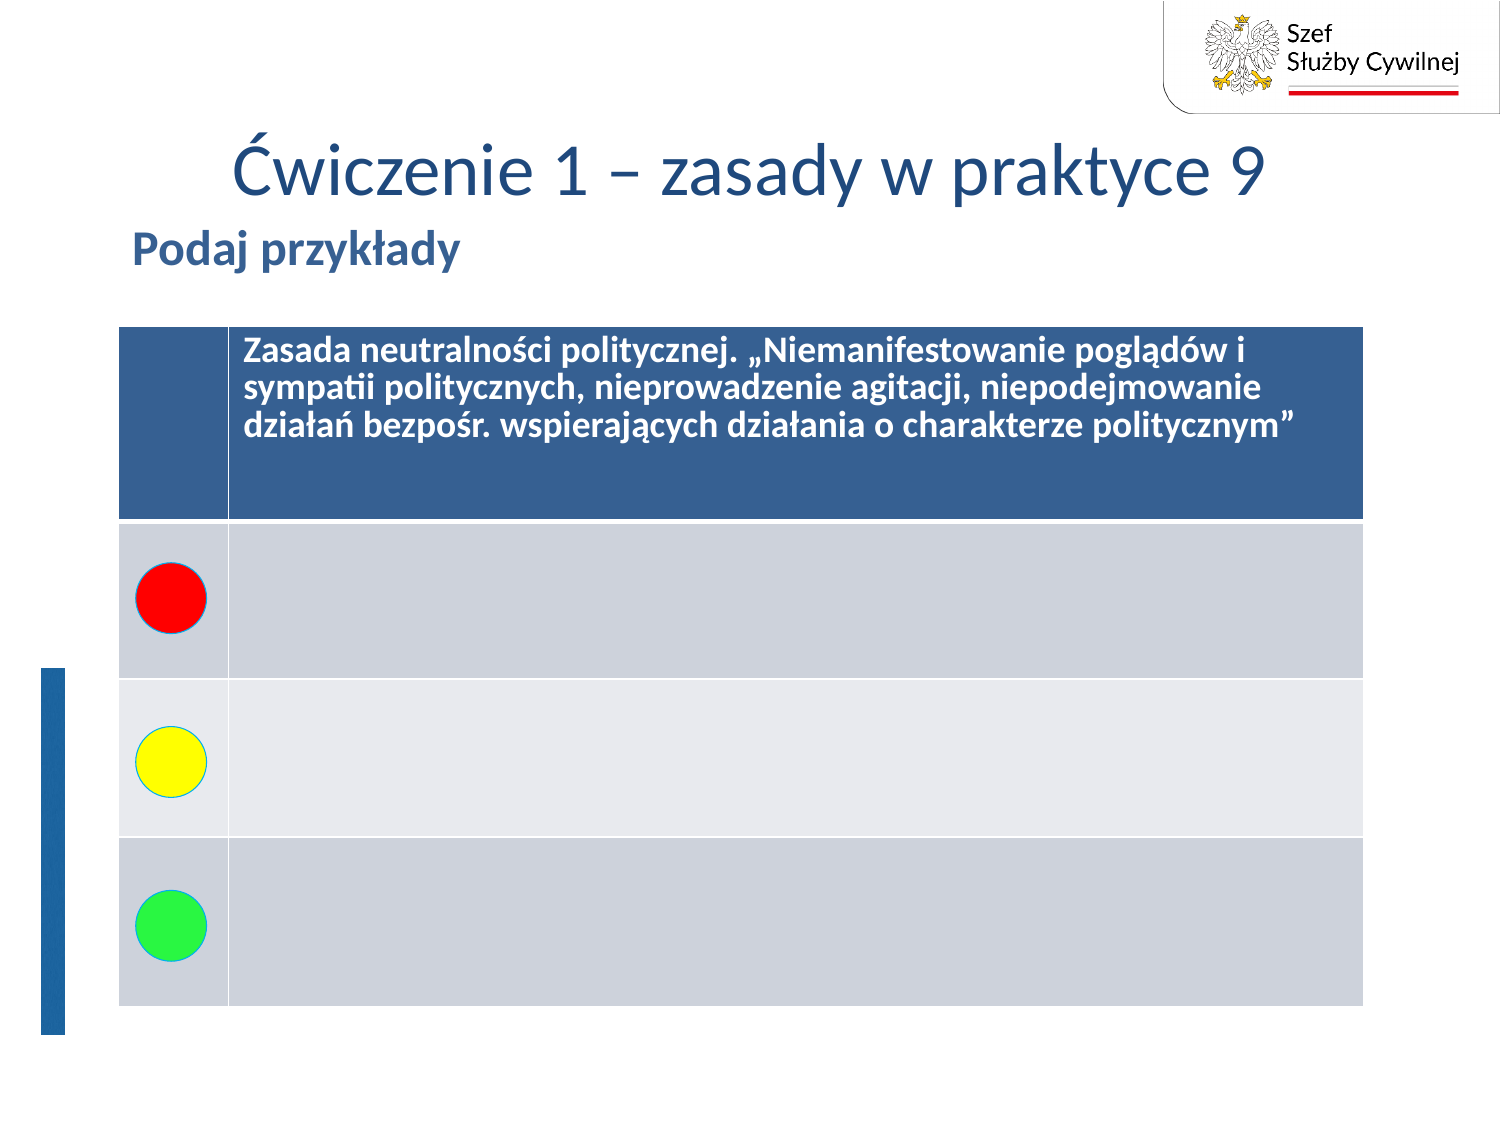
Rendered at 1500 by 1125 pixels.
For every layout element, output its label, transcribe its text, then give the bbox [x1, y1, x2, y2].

text_box [133, 724, 209, 800]
picture [41, 668, 65, 1035]
table_cell [119, 838, 228, 1006]
text_box [133, 560, 209, 636]
table_header Zasada neutralności politycznej. „Niemanifestowanie poglądów i sympatii politycznych, nieprowadzenie agitacji, niepodejmowanie działań bezpośr. wspierających działania o charakterze politycznym” [229, 327, 1363, 519]
text_box [133, 888, 209, 964]
picture [1163, 0, 1500, 114]
table_header [119, 327, 228, 519]
table_cell [119, 524, 228, 678]
table_cell [119, 680, 228, 836]
text_box Podaj przykłady [117, 208, 1382, 283]
table_cell [229, 524, 1363, 678]
title Ćwiczenie 1 – zasady w praktyce 9 [100, 113, 1400, 238]
table_cell [229, 838, 1363, 1006]
table_cell [229, 680, 1363, 836]
